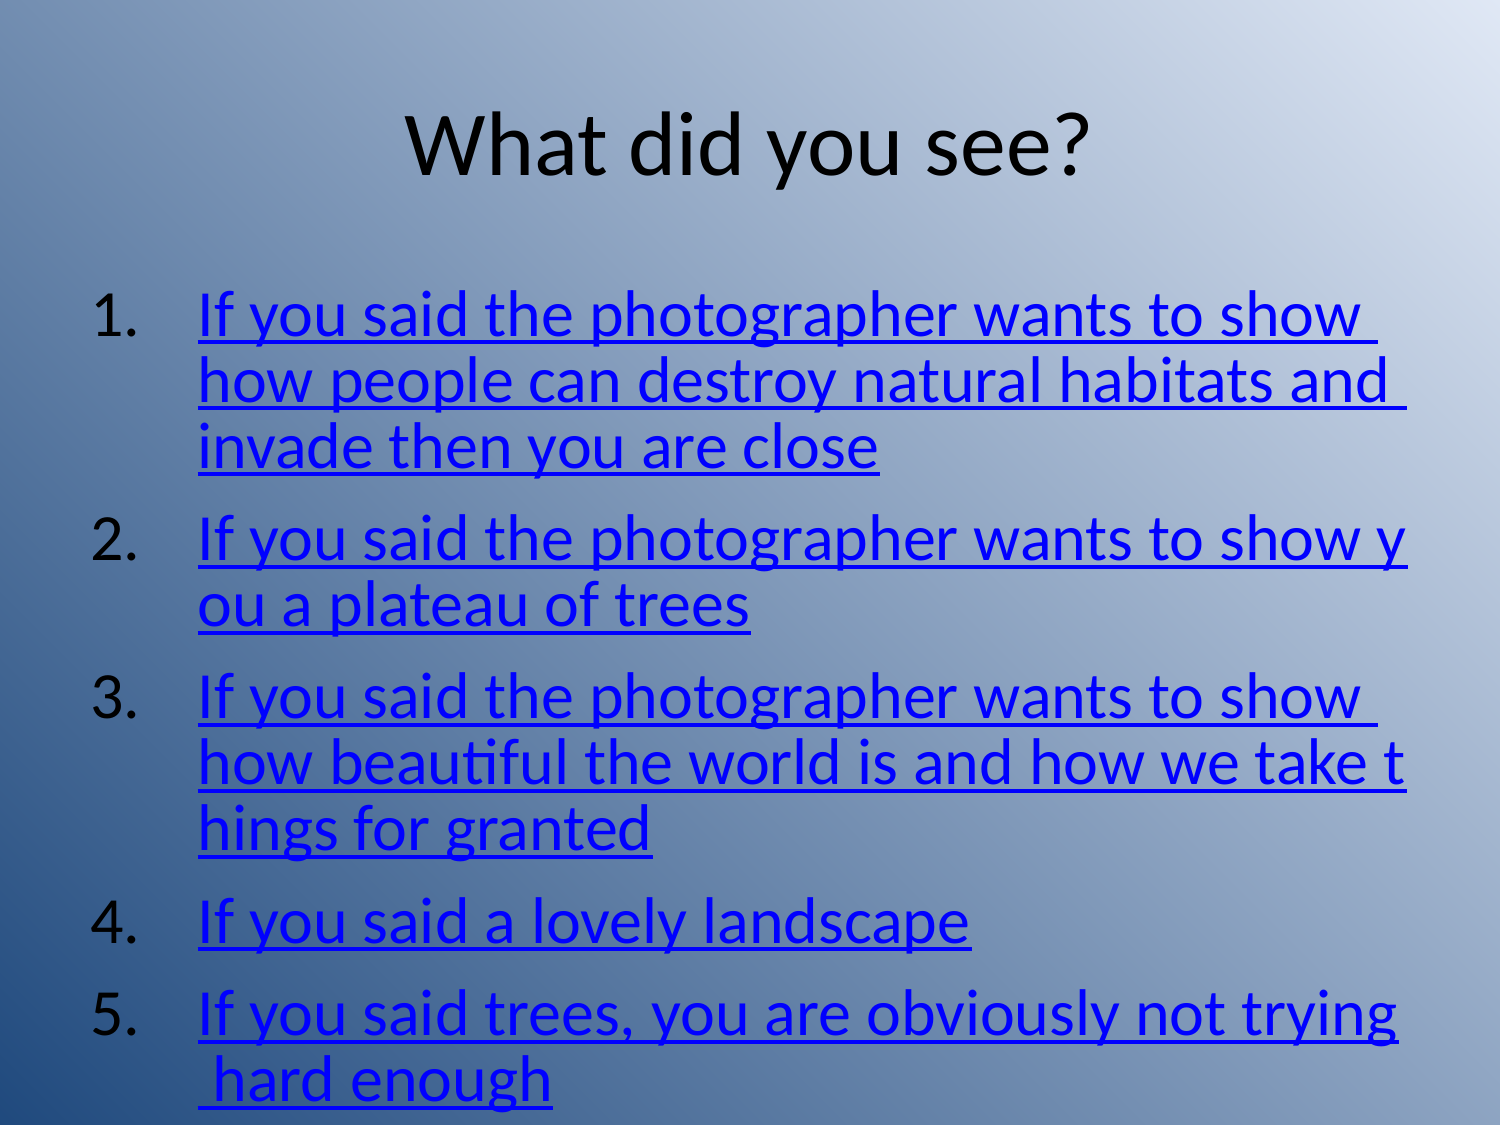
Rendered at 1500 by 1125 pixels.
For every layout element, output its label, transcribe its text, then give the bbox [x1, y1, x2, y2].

title What did you see? [75, 45, 1425, 233]
list If you said the photographer wants to show how people can destroy natural habitats and invade then you are close If you said the photographer wants to show you a plateau of trees If you said the photographer wants to show how beautiful the world is and how we take things for granted If you said a lovely landscape If you said trees, you are obviously not trying hard enough If you said none of the above Click here to see the picture again. [75, 262, 1425, 1005]
